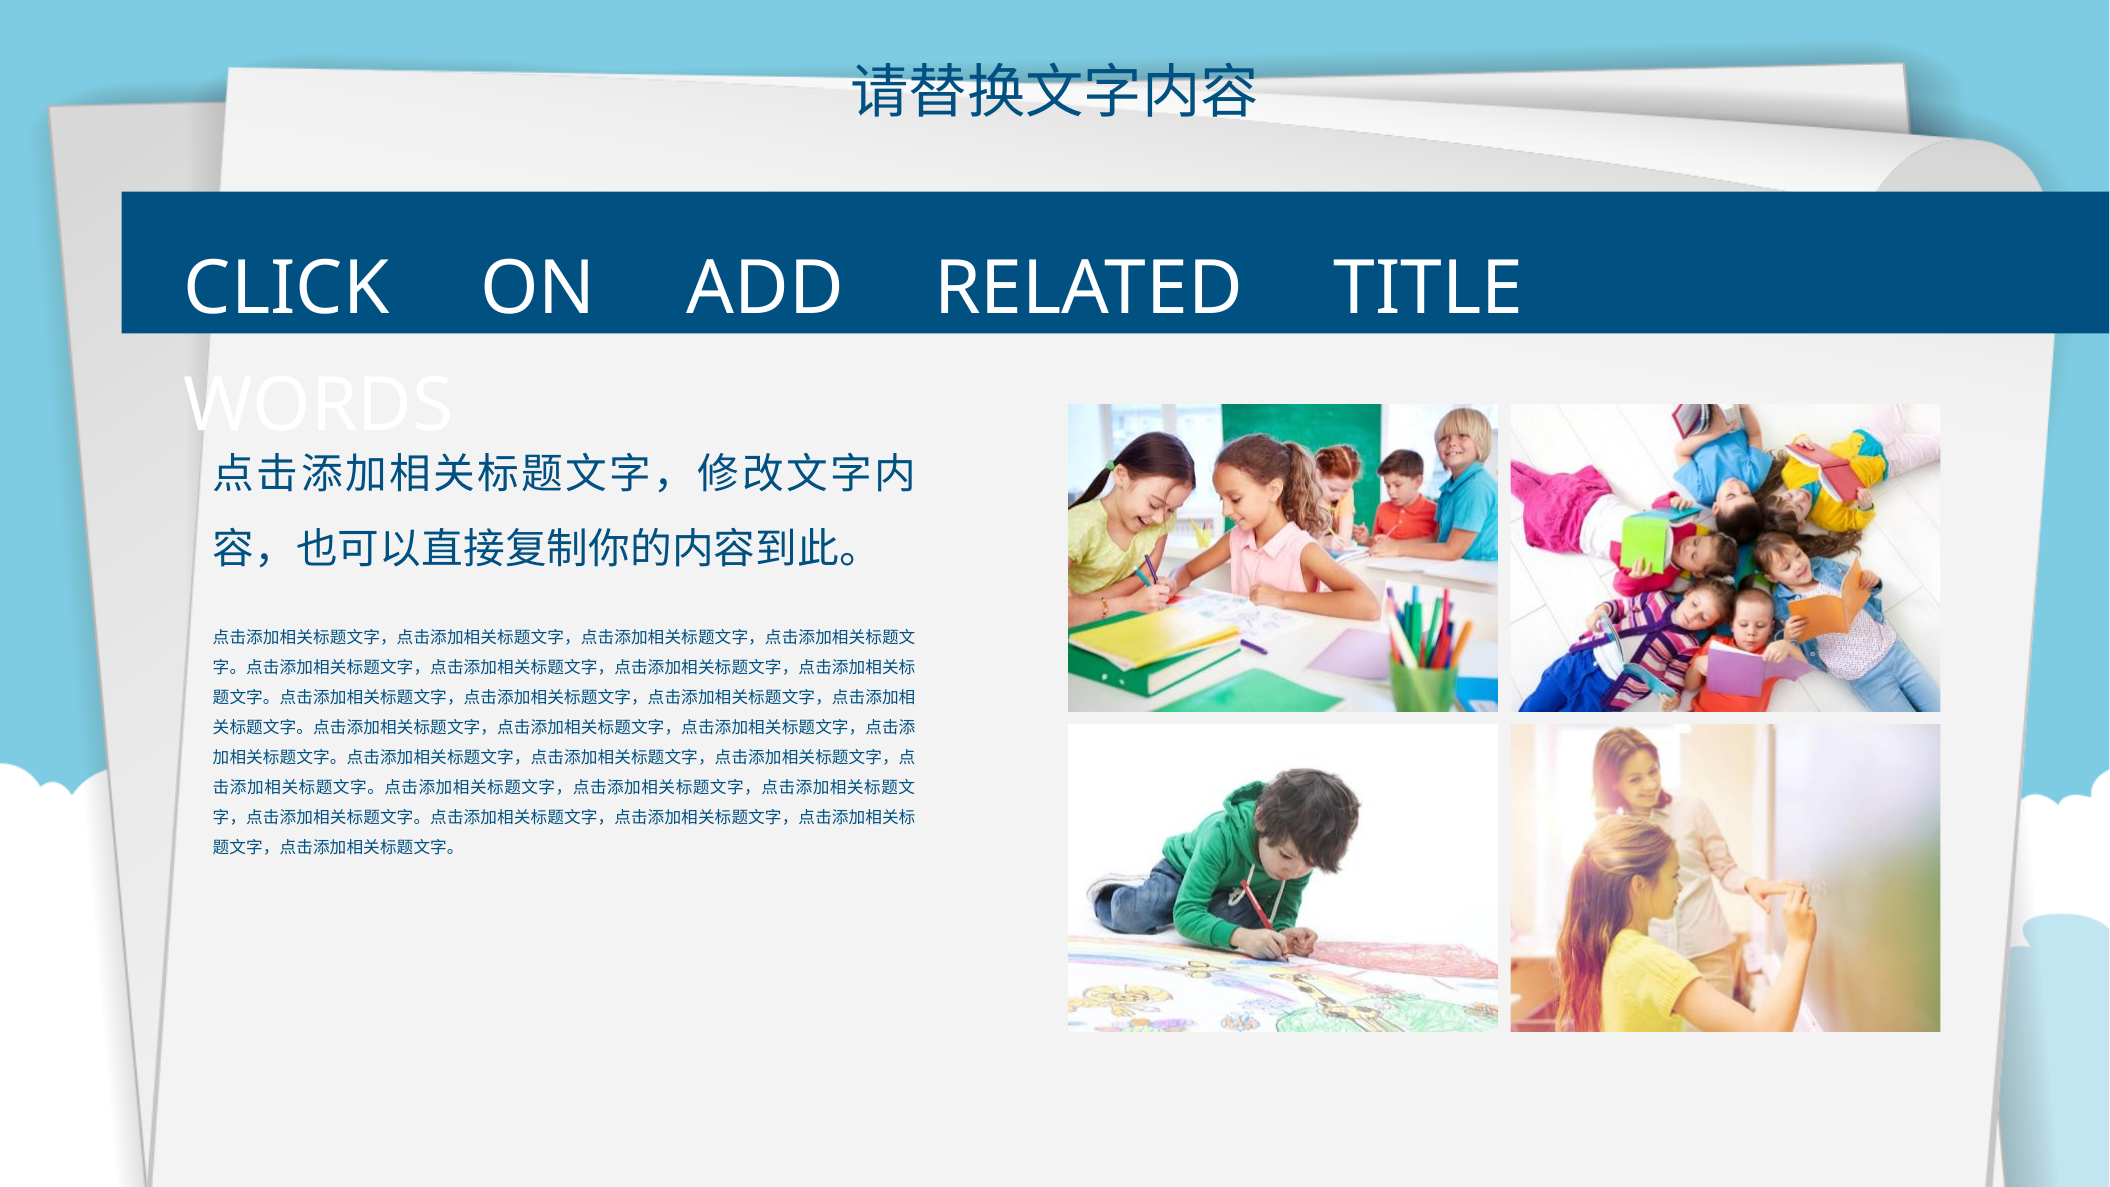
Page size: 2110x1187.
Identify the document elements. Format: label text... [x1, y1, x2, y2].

text_box [1067, 453, 1499, 712]
text_box CLICK ON ADD RELATED TITLE WORDS [168, 204, 1539, 453]
text_box [1510, 403, 1941, 712]
text_box [1067, 723, 1499, 1032]
text_box 请替换文字内容 [820, 32, 1289, 124]
text_box 点击添加相关标题文字，修改文字内容，也可以直接复制你的内容到此。 点击添加相关标题文字，点击添加相关标题文字，点击添加相关标题文字，点击添加相关标题文字。点击添加相关标题文字，点击添加相关标题文字，点击添加相关标题文字，点击添加相关标题文字。点击添加相关标题文字，点击添加相关标题文字，点击添加相关标题文字，点击添加相关标题文字。点击添加相关标题文字，点击添加相关标题文字，点击添加相关标题文字，点击添加相关标题文字。点击添加相关标题文字，点击添加相关标题文字，点击添加相关标题文字，点击添加相关标题文字。点击添加相关标题文字，点击添加相关标题文字，点击添加相关标题文字，点击添加相关标题文字。点击添加相关标题文字，点击添加相关标题文字，点击添加相关标题文字，点击添加相关标题文字。 [197, 414, 931, 864]
picture [0, 0, 2110, 1187]
text_box [121, 190, 2110, 334]
text_box [1510, 723, 1941, 1032]
